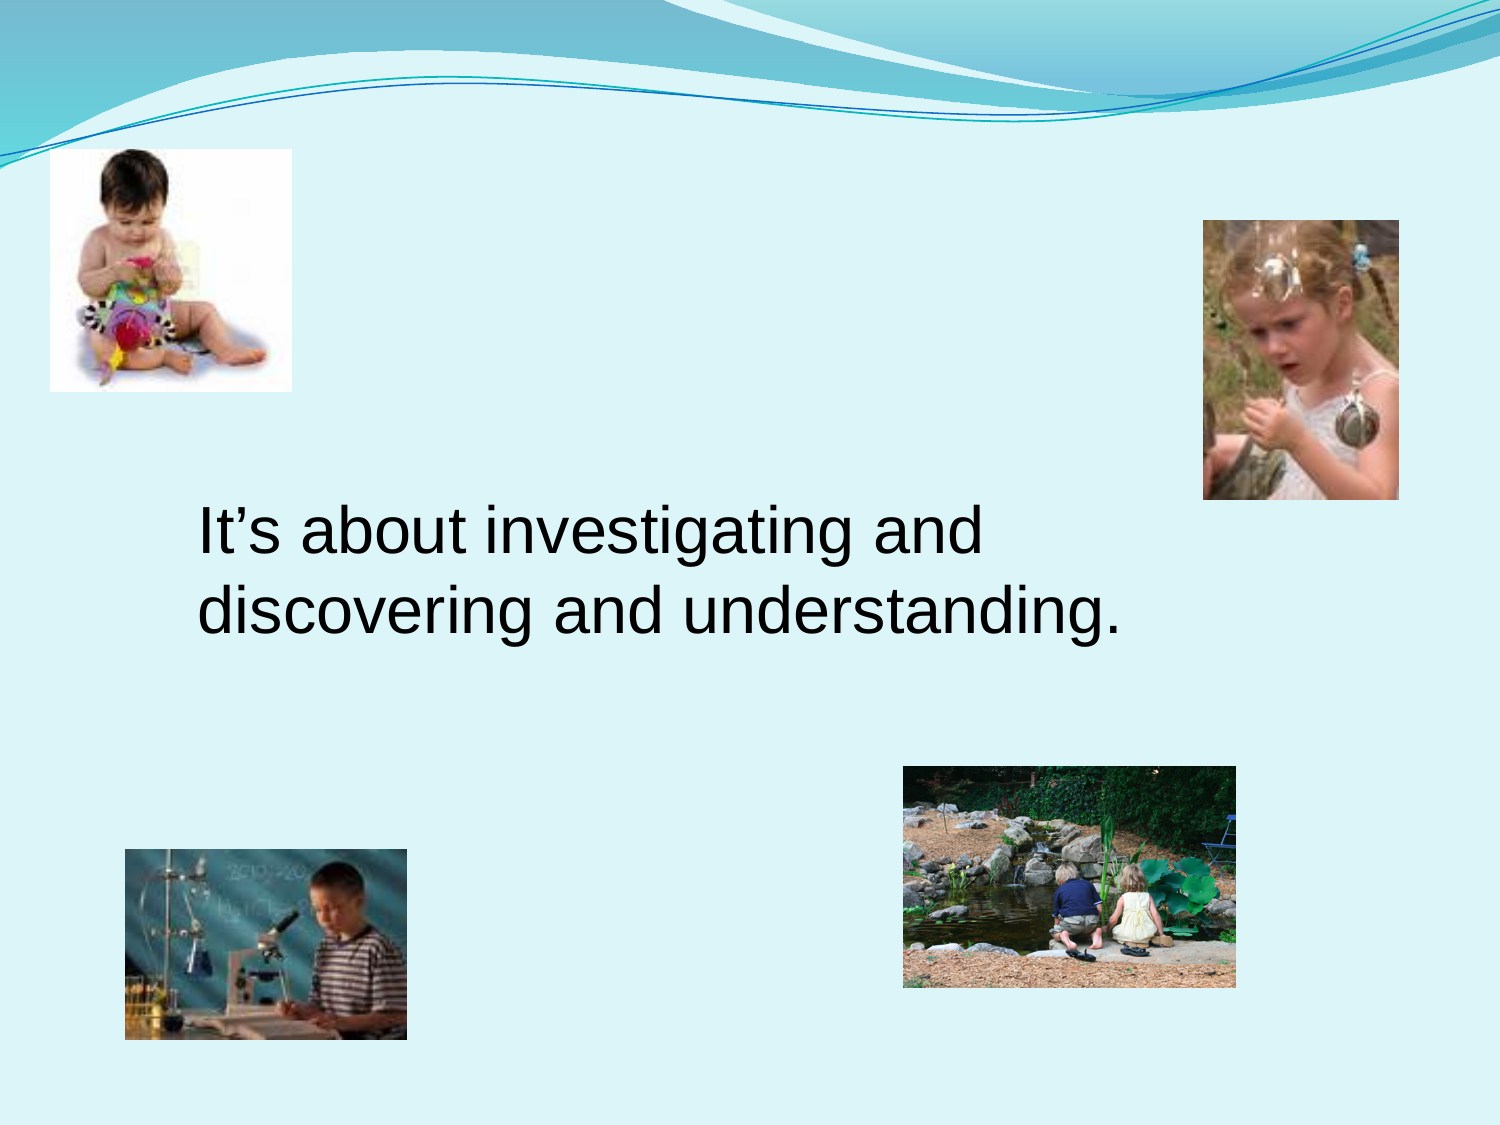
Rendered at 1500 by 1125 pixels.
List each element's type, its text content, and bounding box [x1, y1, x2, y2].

picture [1202, 220, 1400, 501]
picture [49, 149, 292, 392]
picture [124, 849, 407, 1040]
text_box It’s about investigating and discovering and understanding. [183, 479, 1336, 655]
picture [903, 766, 1236, 988]
